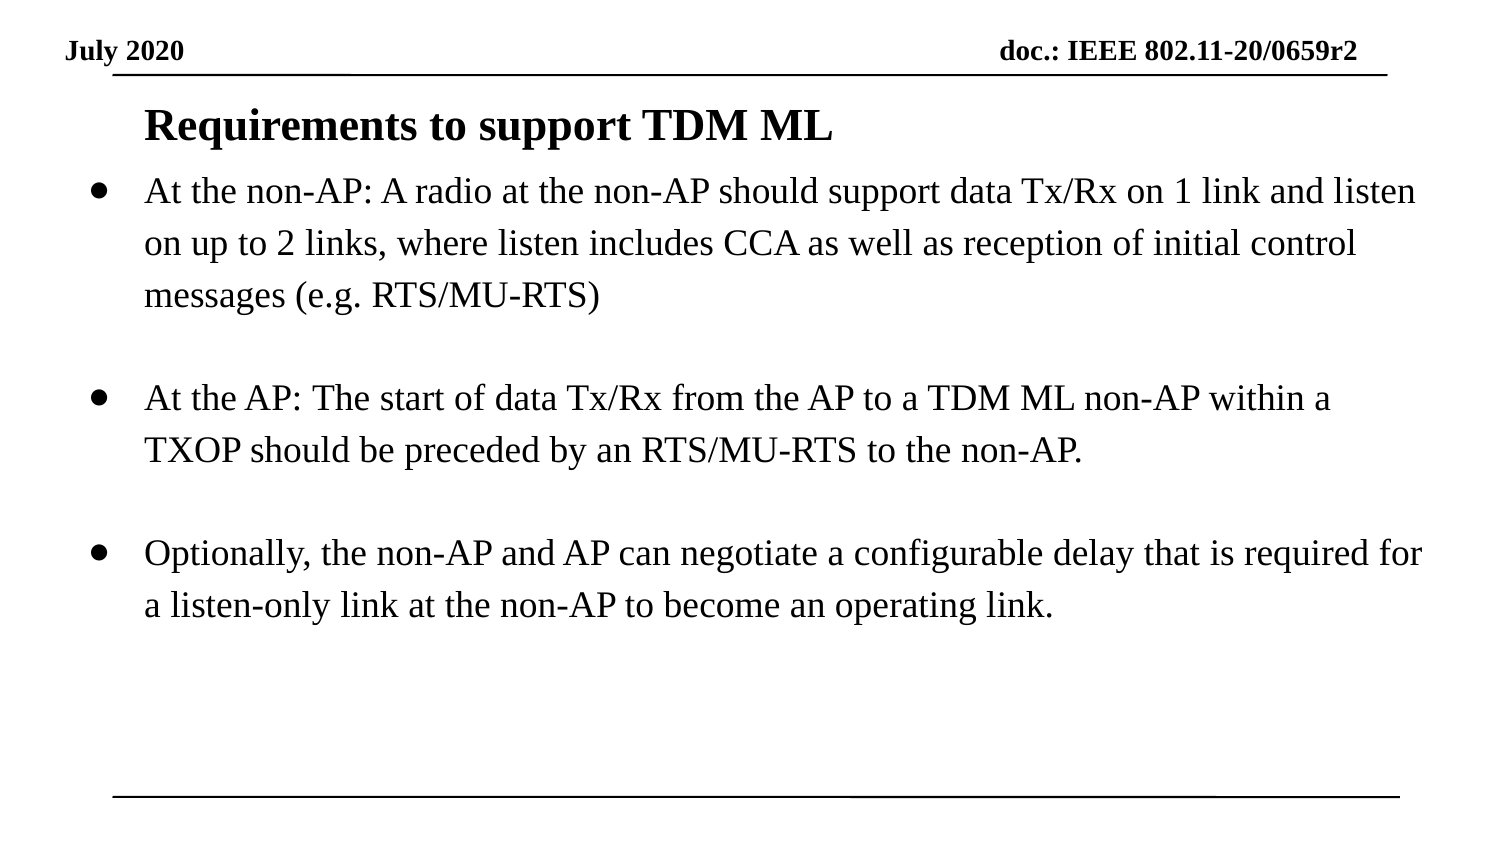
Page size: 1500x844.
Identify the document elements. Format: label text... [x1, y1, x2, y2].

list Requirements to support TDM ML At the non-AP: A radio at the non-AP should support data Tx/Rx on 1 link and listen on up to 2 links, where listen includes CCA as well as reception of initial control messages (e.g. RTS/MU-RTS) At the AP: The start of data Tx/Rx from the AP to a TDM ML non-AP within a TXOP should be preceded by an RTS/MU-RTS to the non-AP. Optionally, the non-AP and AP can negotiate a configurable delay that is required for a listen-only link at the non-AP to become an operating link. [57, 80, 1448, 799]
